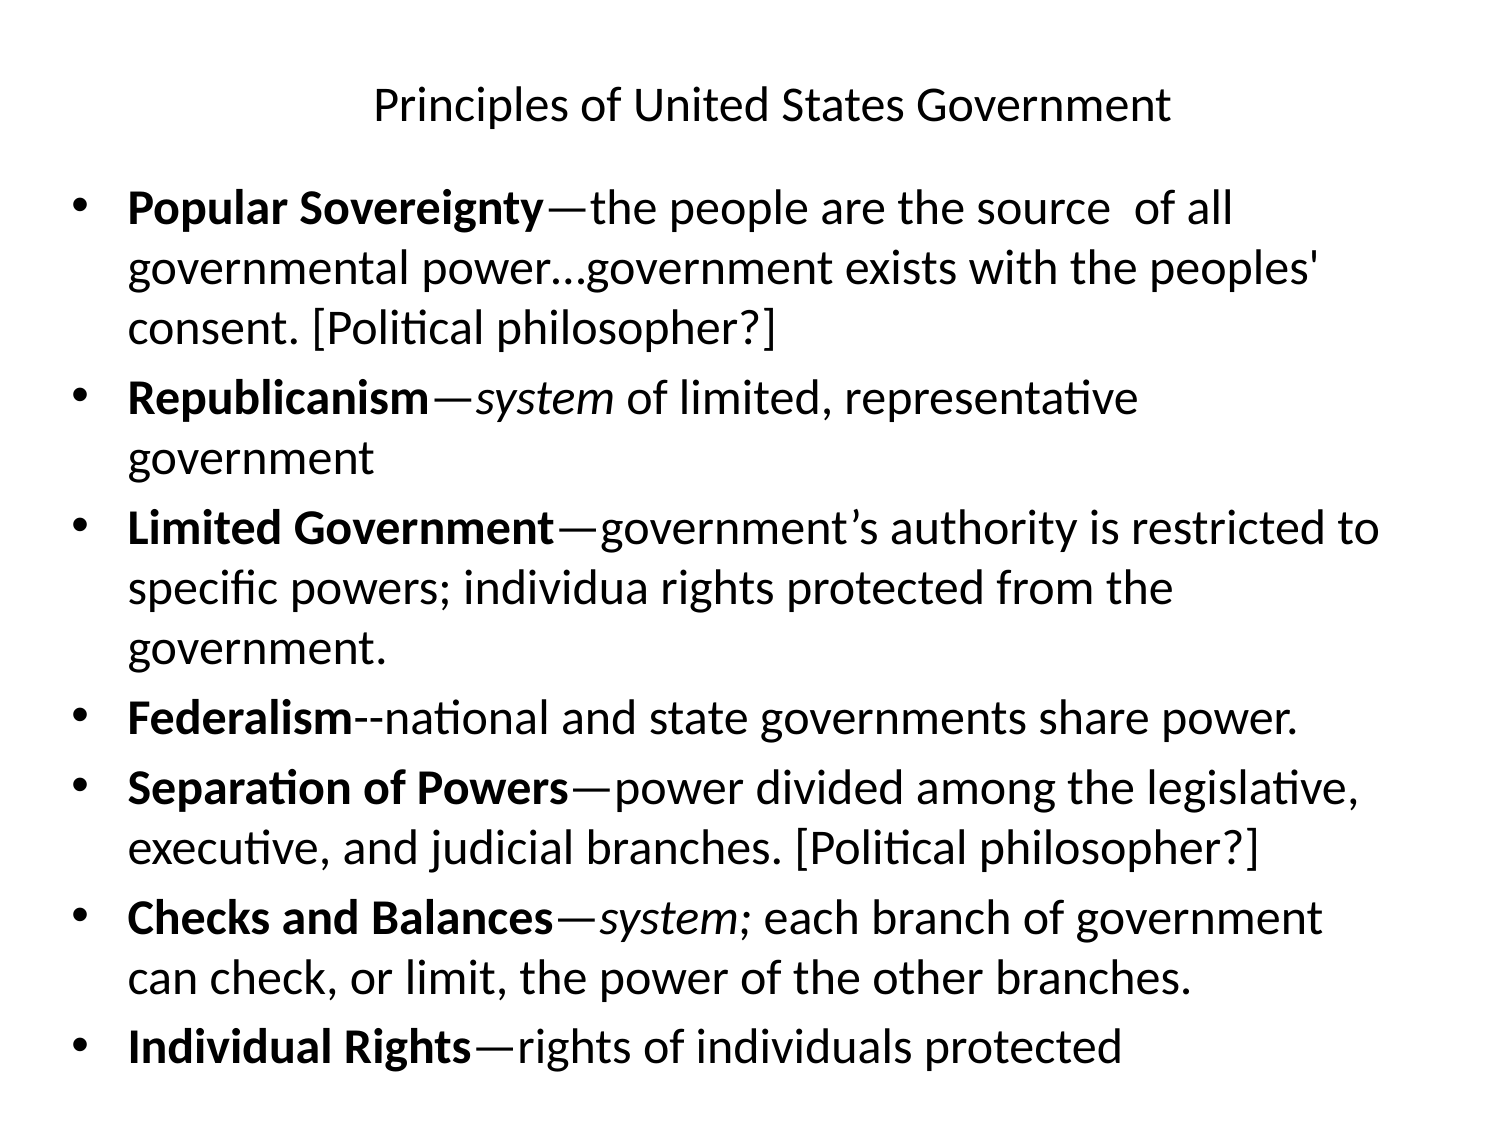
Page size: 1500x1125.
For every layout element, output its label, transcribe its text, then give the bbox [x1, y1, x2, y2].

title Principles of United States Government [75, 45, 1471, 159]
list Popular Sovereignty—the people are the source of all governmental power…government exists with the peoples' consent. [Political philosopher?] Republicanism—system of limited, representative government Limited Government—government’s authority is restricted to specific powers; individua rights protected from the government. Federalism--national and state governments share power. Separation of Powers—power divided among the legislative, executive, and judicial branches. [Political philosopher?] Checks and Balances—system; each branch of government can check, or limit, the power of the other branches. Individual Rights—rights of individuals protected [56, 166, 1407, 1103]
